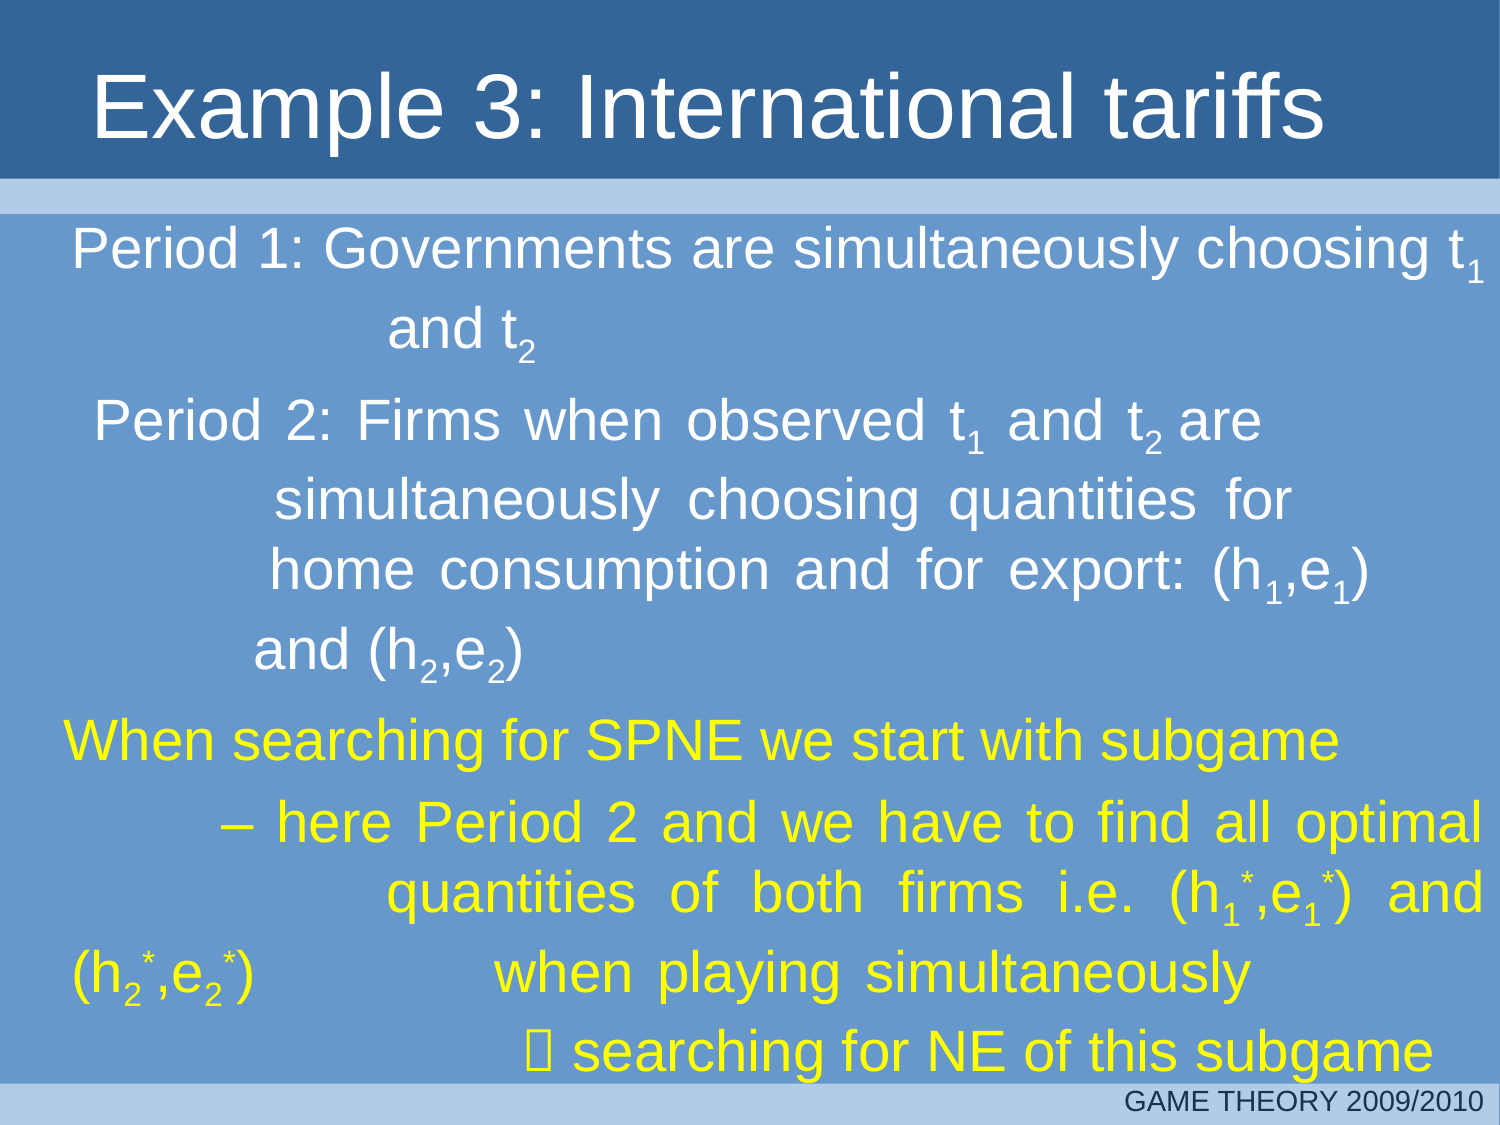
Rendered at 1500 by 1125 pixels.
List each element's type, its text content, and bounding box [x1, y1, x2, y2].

list Period 1: Governments are simultaneously choosing t1 and t2 Period 2: Firms when observed t1 and t2 are simultaneously choosing quantities for home consumption and for export: (h1,e1) and (h2,e2) When searching for SPNE we start with subgame – here Period 2 and we have to find all optimal quantities of both firms i.e. (h1*,e1*) and (h2*,e2*) when playing simultaneously  searching for NE of this subgame [0, 202, 1500, 960]
text_box GAME THEORY 2009/2010 [1109, 1075, 1500, 1125]
title Example 3: International tariffs [74, 42, 1436, 162]
